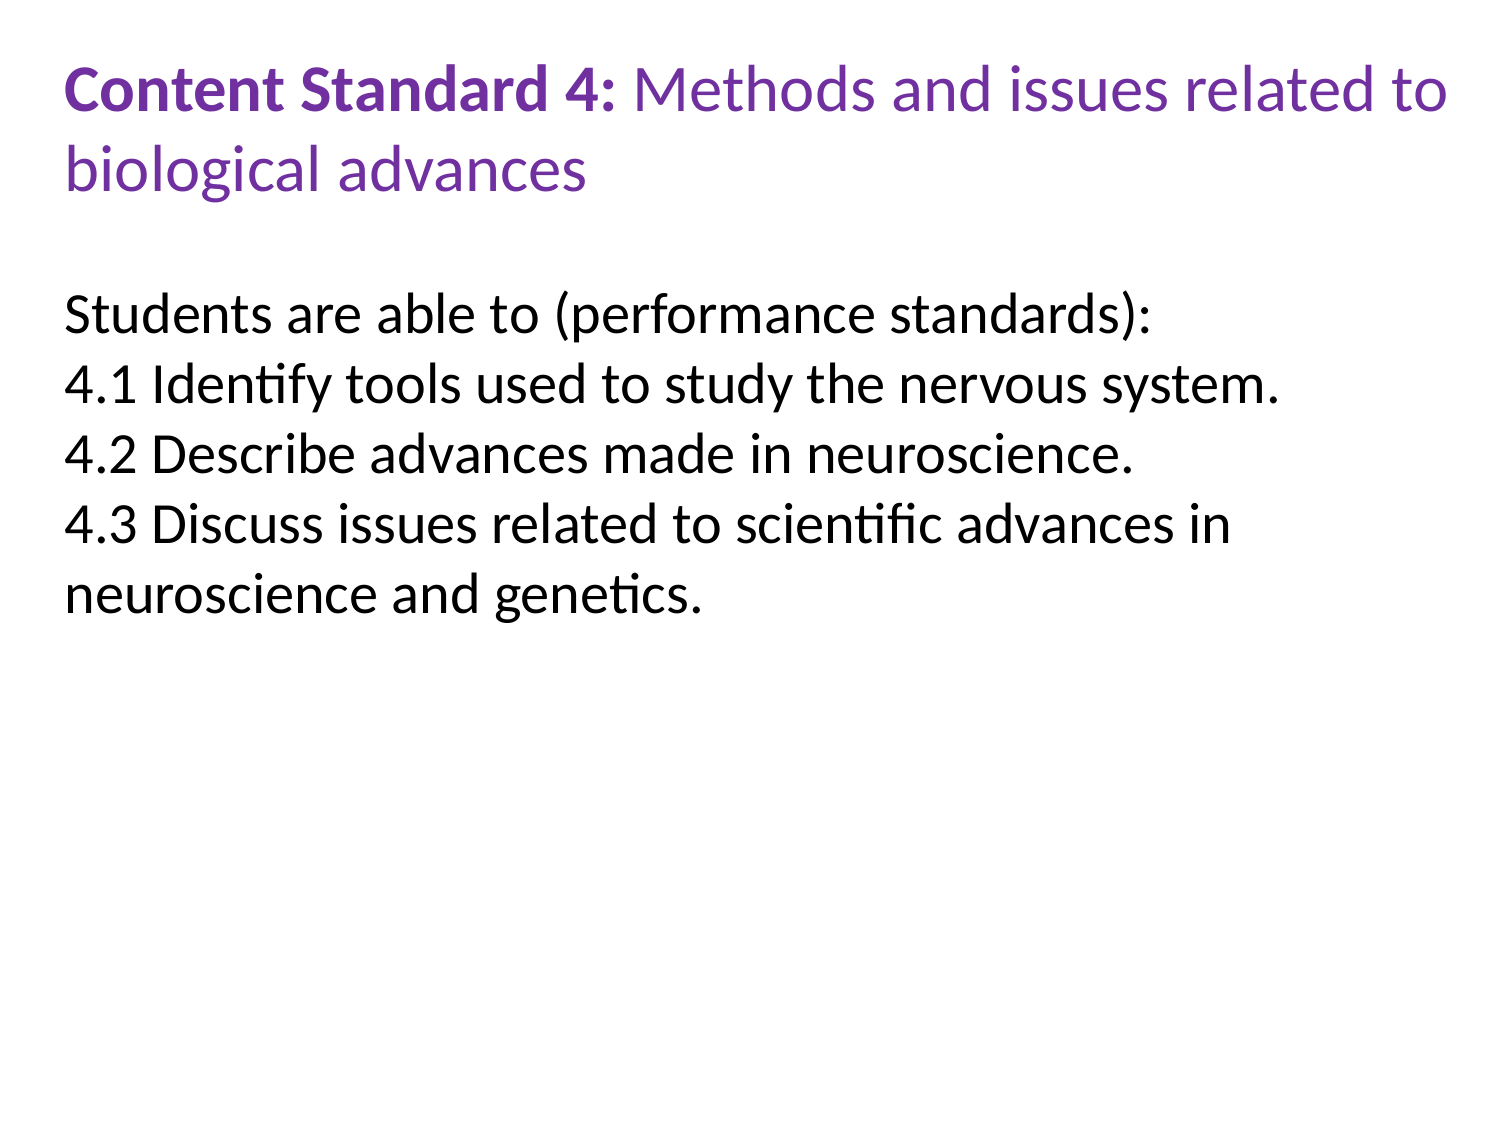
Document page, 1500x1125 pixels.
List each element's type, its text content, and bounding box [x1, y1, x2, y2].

text_box Content Standard 4: Methods and issues related to biological advances Students are able to (performance standards): 4.1 Identify tools used to study the nervous system. 4.2 Describe advances made in neuroscience. 4.3 Discuss issues related to scientific advances in neuroscience and genetics. [49, 37, 1475, 702]
